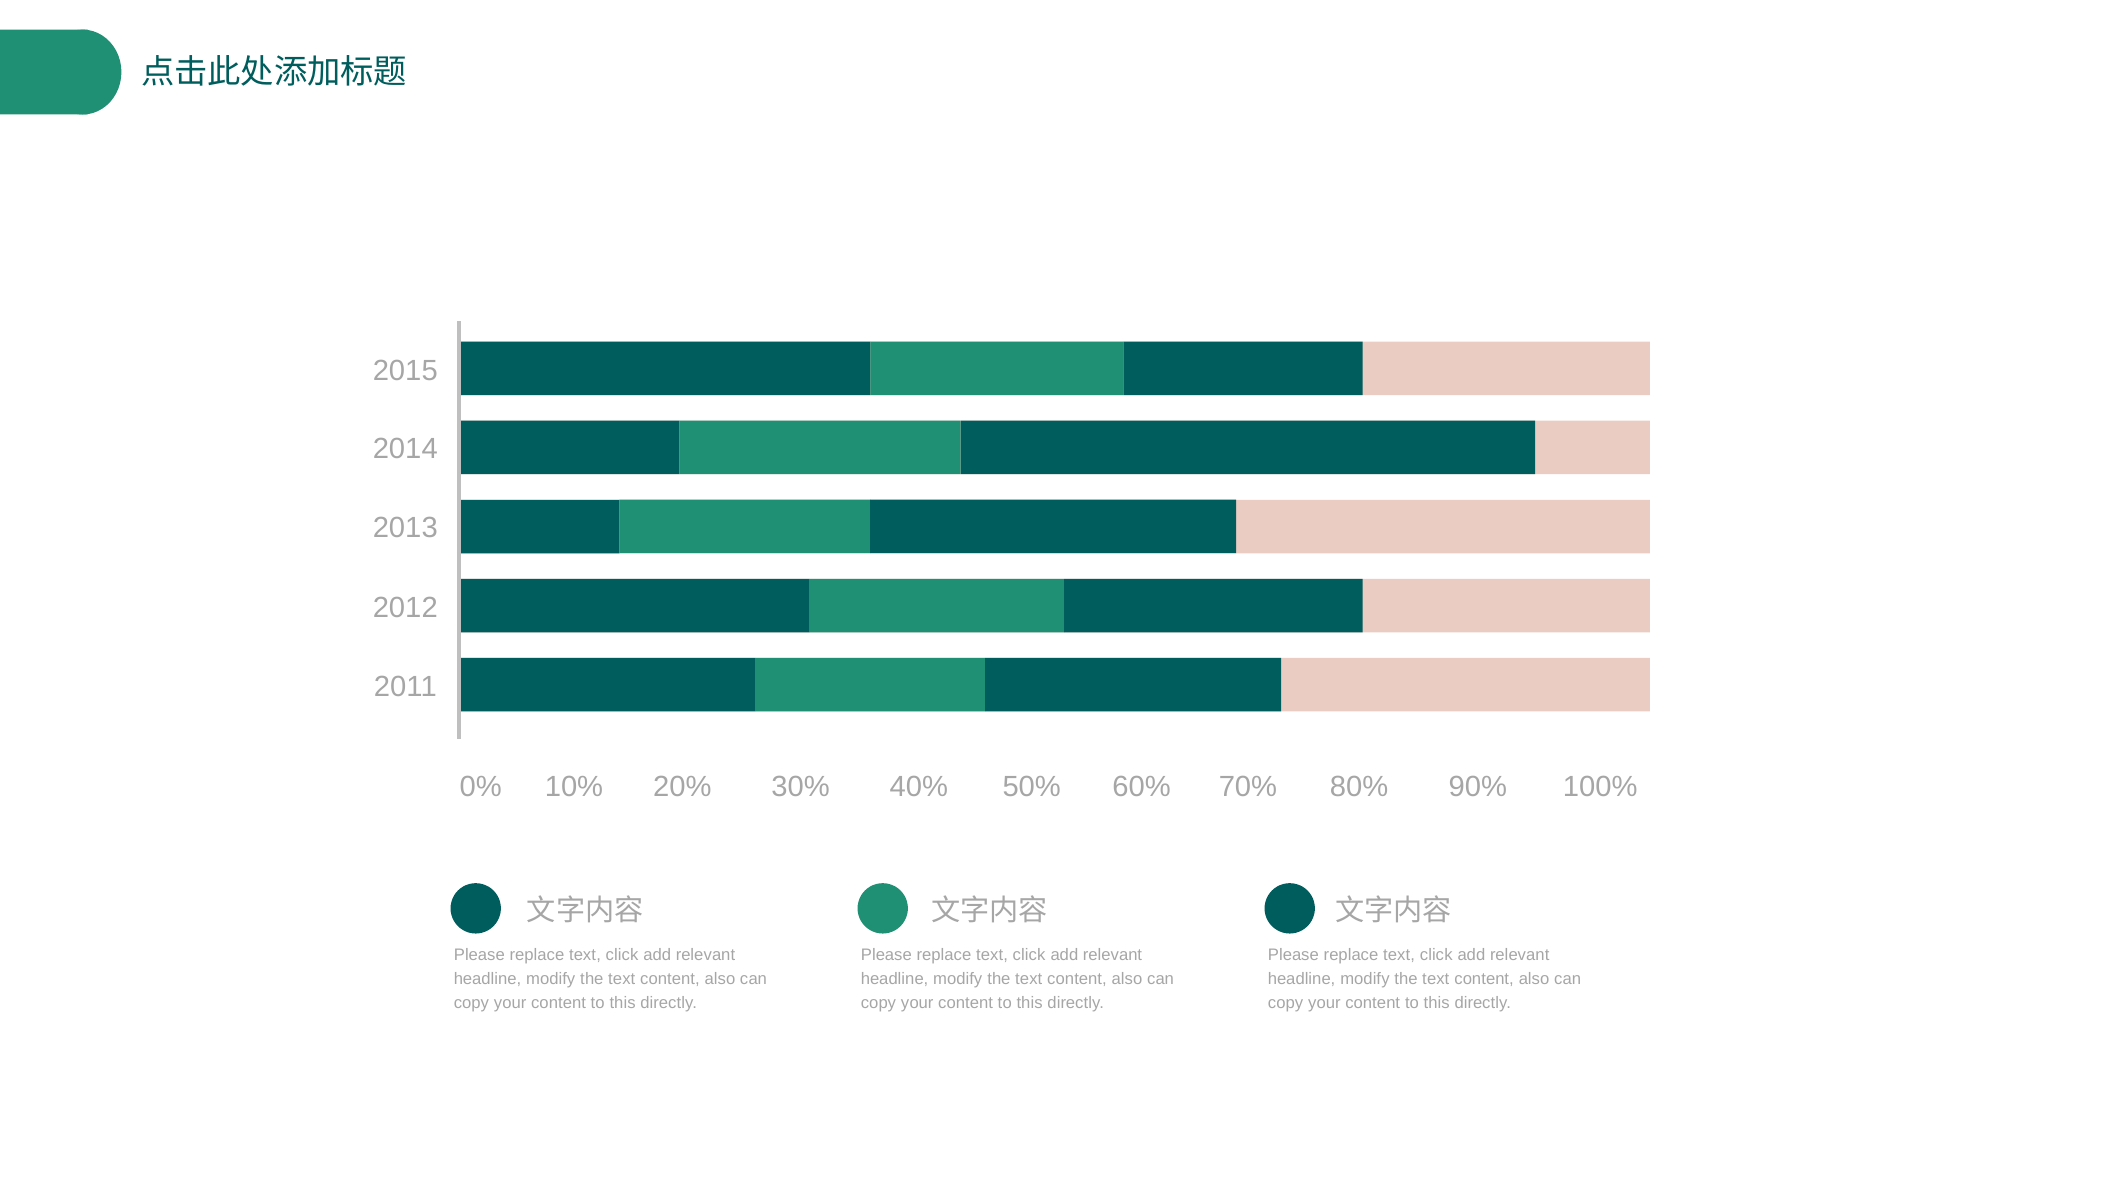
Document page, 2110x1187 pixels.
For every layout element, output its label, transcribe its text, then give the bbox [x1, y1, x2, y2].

text_box 点击此处添加标题 [126, 42, 437, 102]
text_box 文字内容 [512, 876, 659, 932]
text_box Please replace text, click add relevant headline, modify the text content, also can copy your content to this directly. [439, 932, 808, 1020]
text_box Please replace text, click add relevant headline, modify the text content, also can copy your content to this directly. [1253, 932, 1622, 1020]
text_box Please replace text, click add relevant headline, modify the text content, also can copy your content to this directly. [846, 932, 1215, 1020]
text_box [449, 882, 502, 932]
text_box 文字内容 [916, 876, 1063, 932]
text_box 文字内容 [1320, 876, 1468, 932]
text_box [856, 882, 909, 932]
text_box [1263, 882, 1316, 932]
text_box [357, 321, 1654, 807]
